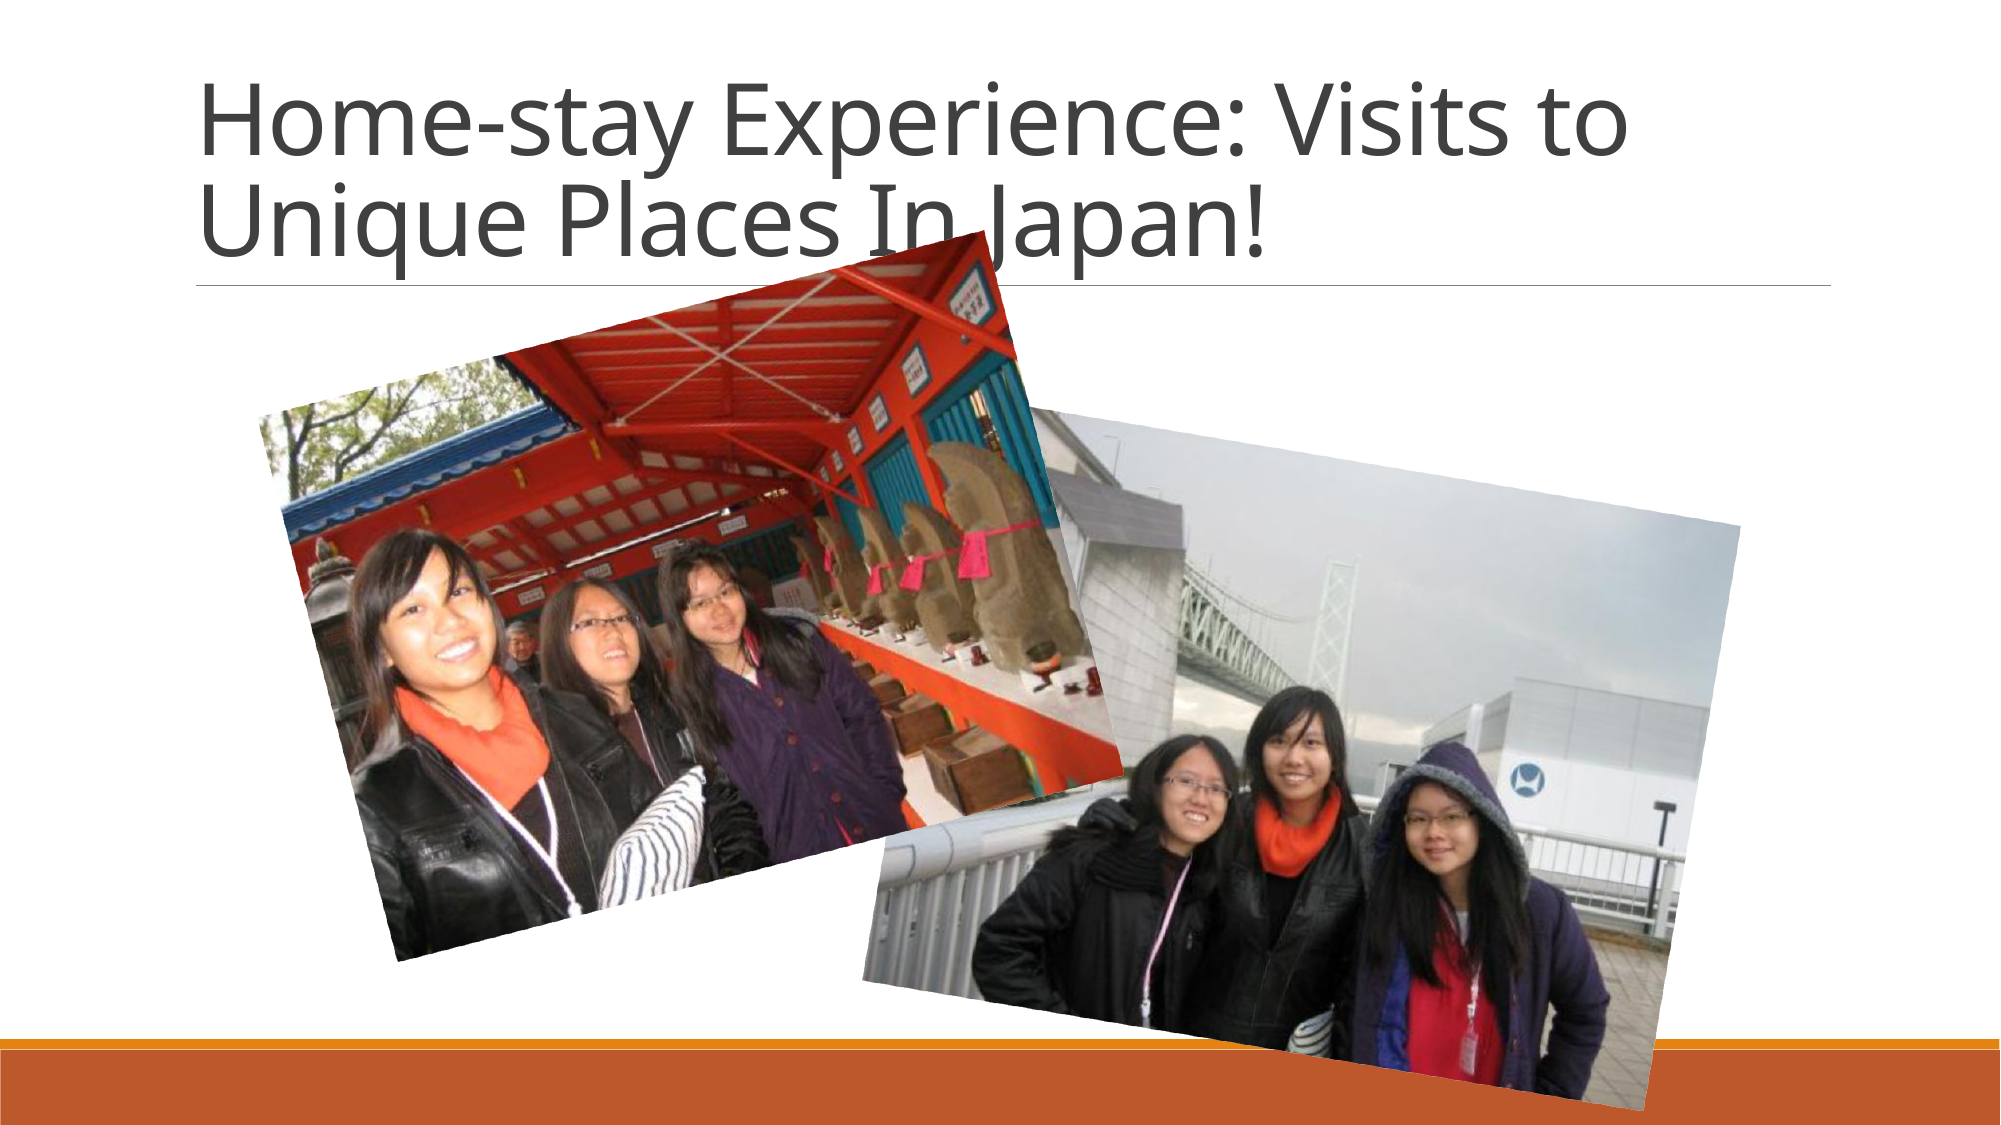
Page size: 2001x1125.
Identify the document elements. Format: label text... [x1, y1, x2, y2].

picture [258, 231, 1740, 1110]
title Home-stay Experience: Visits to Unique Places In Japan! [179, 47, 1830, 285]
